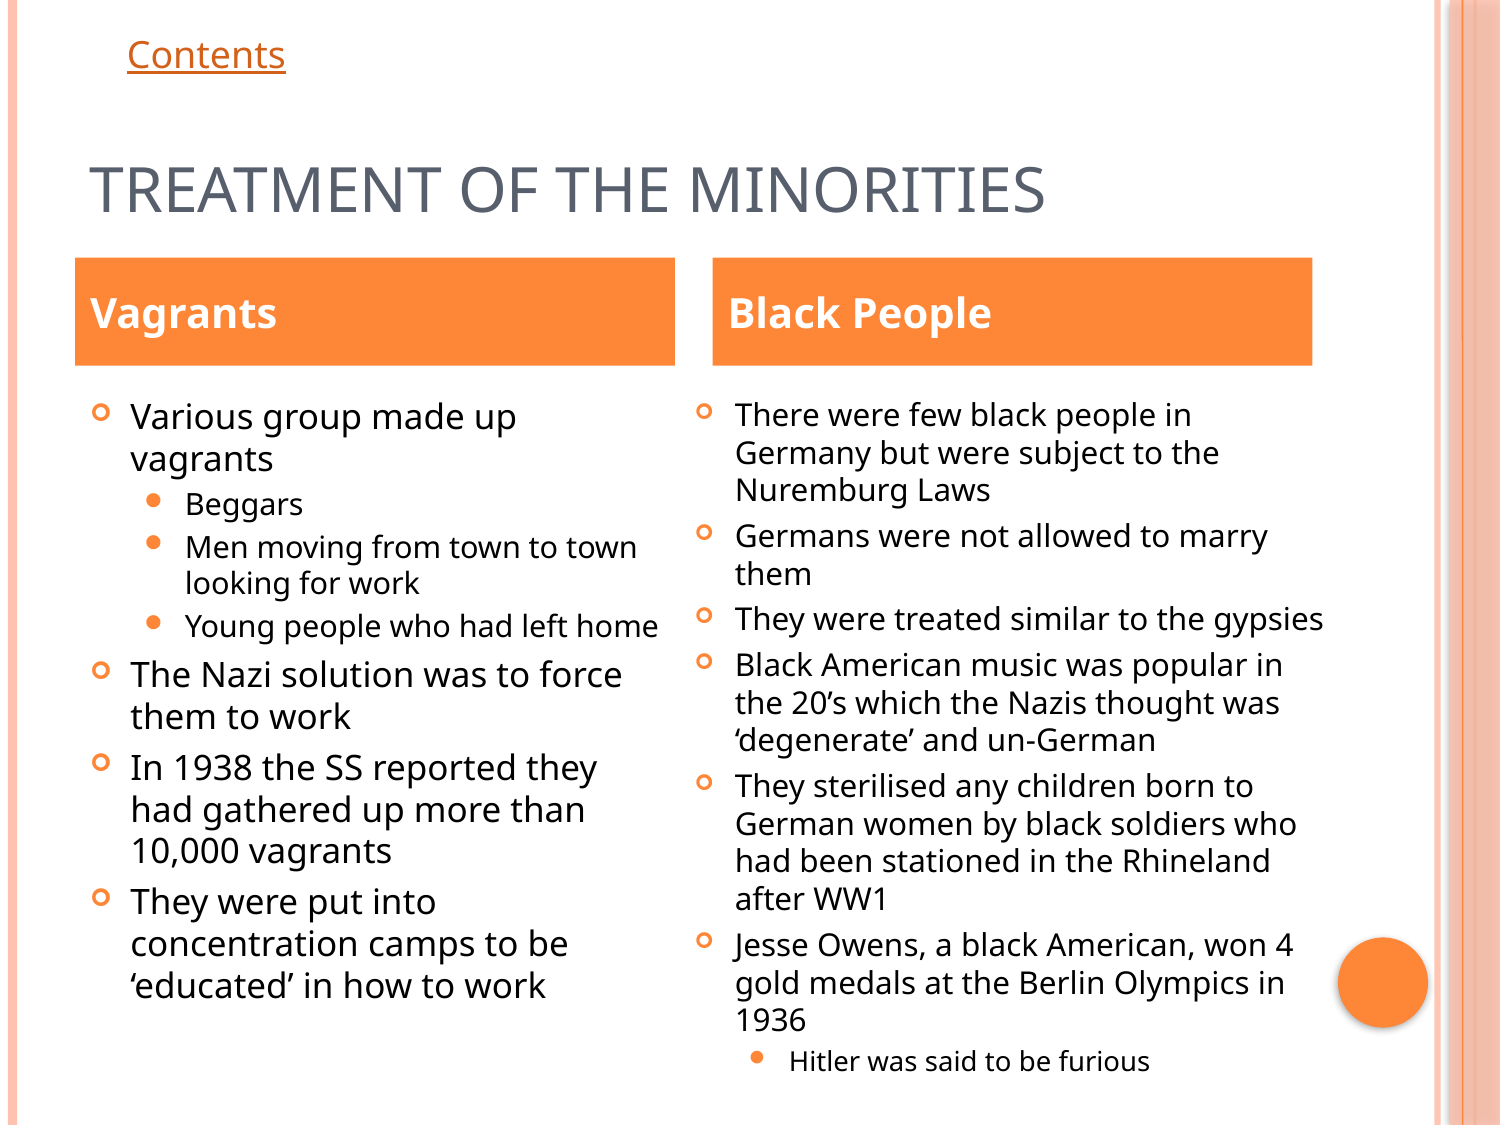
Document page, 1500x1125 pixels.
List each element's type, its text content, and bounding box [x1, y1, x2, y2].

list Various group made up vagrants Beggars Men moving from town to town looking for work Young people who had left home The Nazi solution was to force them to work In 1938 the SS reported they had gathered up more than 10,000 vagrants They were put into concentration camps to be ‘educated’ in how to work [74, 387, 676, 1026]
list There were few black people in Germany but were subject to the Nuremburg Laws Germans were not allowed to marry them They were treated similar to the gypsies Black American music was popular in the 20’s which the Nazis thought was ‘degenerate’ and un-German They sterilised any children born to German women by black soldiers who had been stationed in the Rhineland after WW1 Jesse Owens, a black American, won 4 gold medals at the Berlin Olympics in 1936 Hitler was said to be furious [679, 387, 1346, 1125]
title Treatment of the Minorities [75, 44, 1313, 233]
list Black People [712, 257, 1313, 366]
list Vagrants [74, 257, 676, 366]
